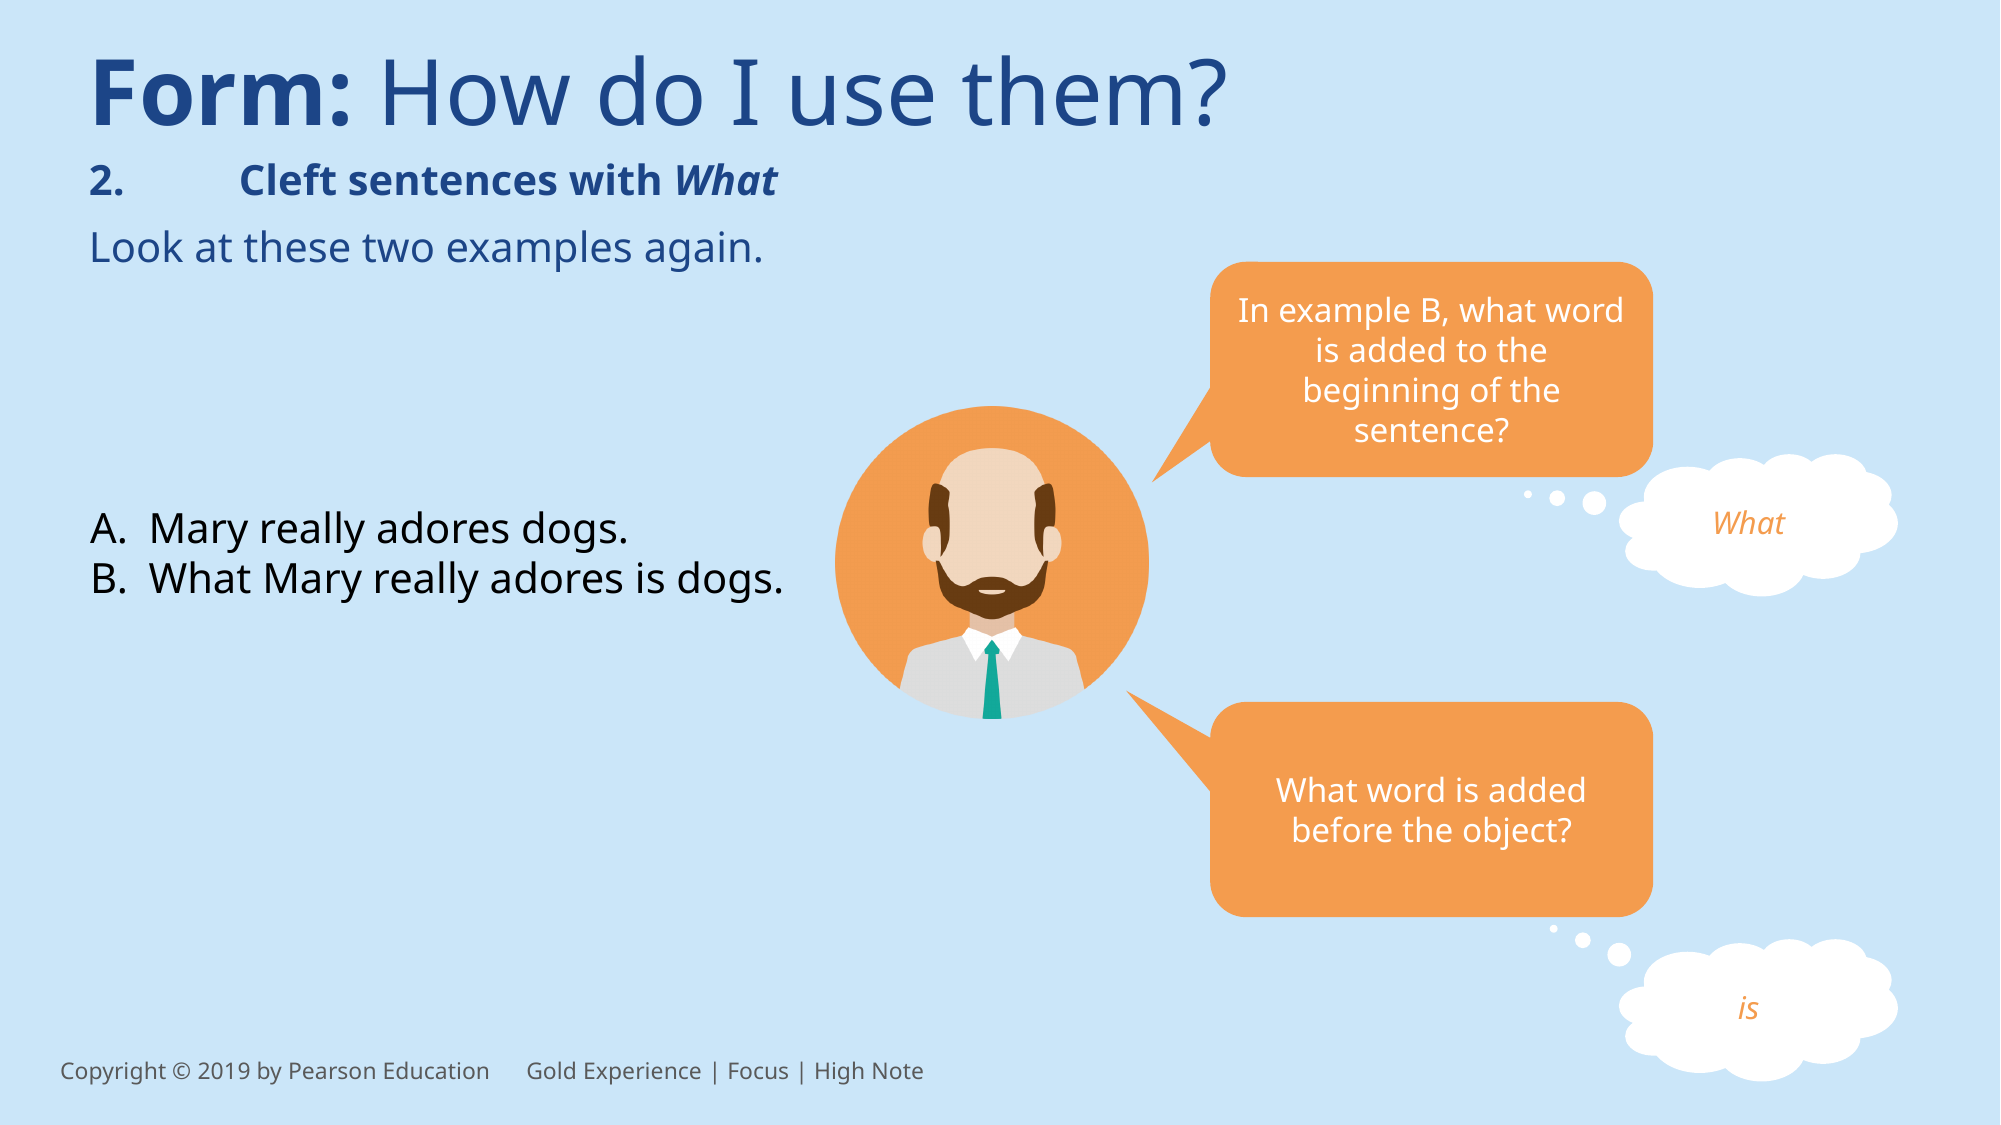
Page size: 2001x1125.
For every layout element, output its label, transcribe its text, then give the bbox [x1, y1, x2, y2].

footer Copyright © 2019 by Pearson Education Gold Experience | Focus | High Note [45, 1040, 1084, 1101]
list Look at these two examples again. [73, 219, 1805, 340]
text_box What word is added before the object? [1152, 701, 1654, 918]
picture [835, 405, 1149, 720]
text_box is [1618, 939, 1898, 1082]
text_box Form: How do I use them? [73, 39, 1716, 172]
text_box What [1549, 490, 1566, 507]
text_box is [1549, 924, 1558, 933]
text_box 2. Cleft sentences with What [73, 151, 856, 219]
text_box is [1574, 932, 1591, 949]
text_box In example B, what word is added to the beginning of the sentence? [1152, 261, 1654, 483]
text_box is [1607, 942, 1632, 967]
text_box What [1523, 490, 1532, 499]
text_box What [1618, 454, 1898, 597]
text_box Mary really adores dogs. What Mary really adores is dogs. [58, 487, 830, 638]
text_box What [1582, 491, 1607, 515]
